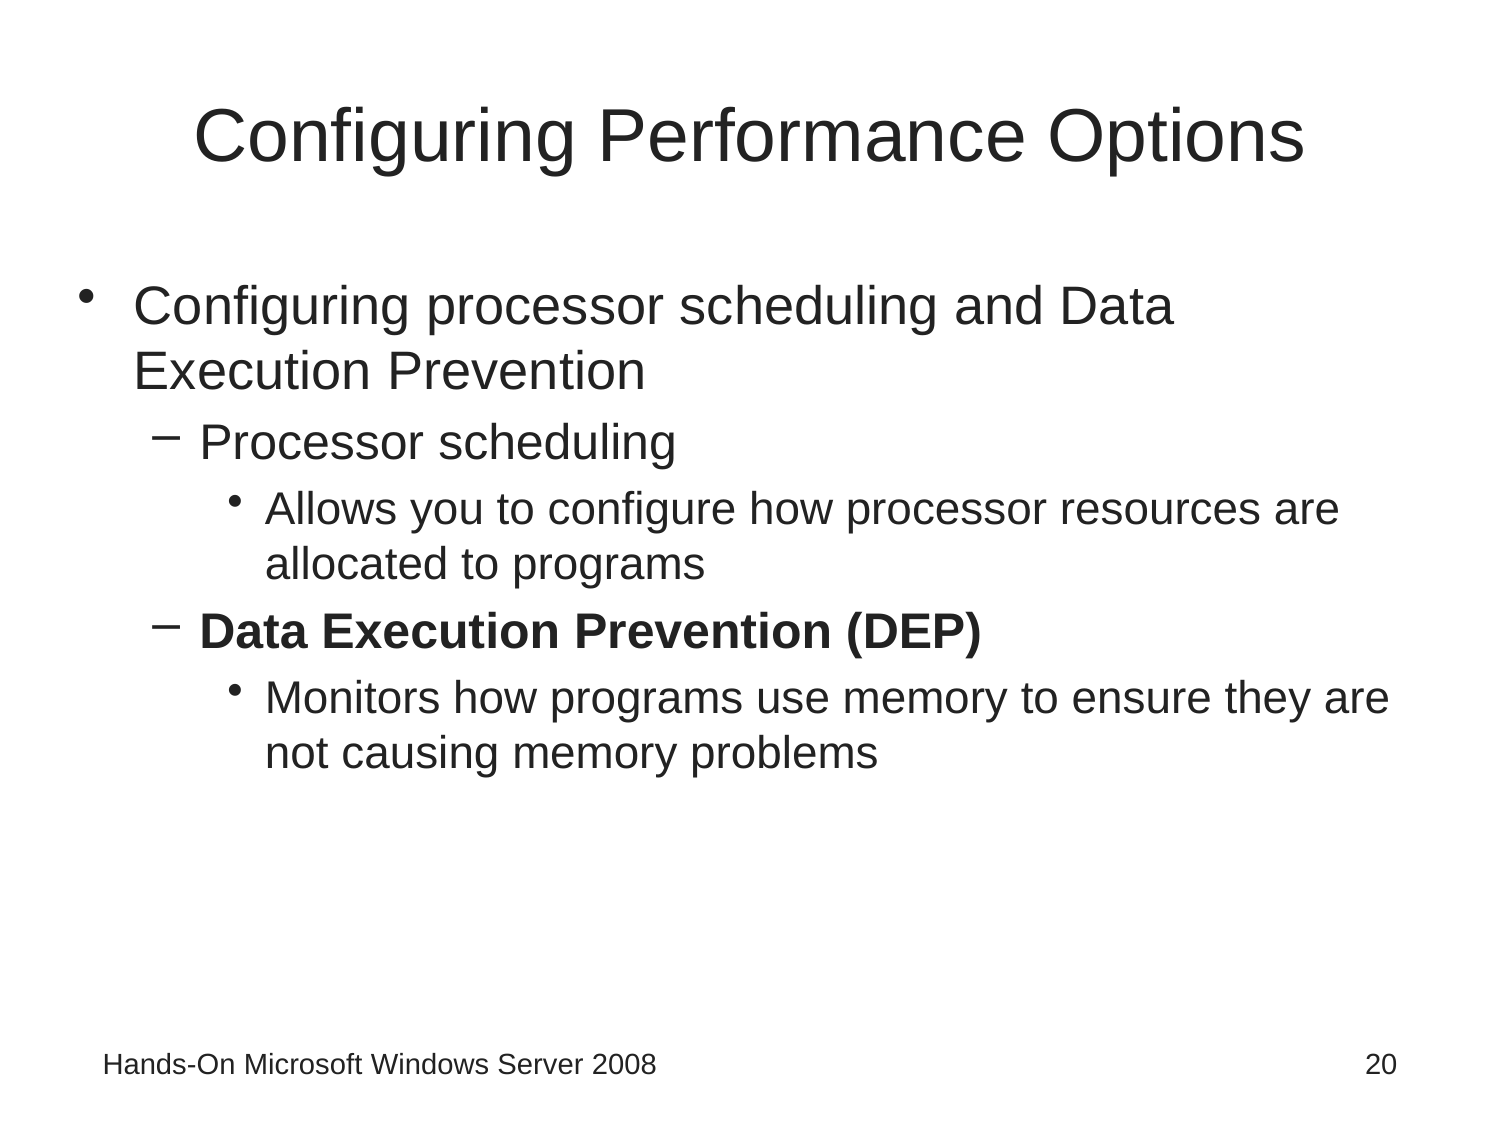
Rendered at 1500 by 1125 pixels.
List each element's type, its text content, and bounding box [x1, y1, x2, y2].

title Configuring Performance Options [87, 37, 1413, 226]
list Configuring processor scheduling and Data Execution Prevention Processor scheduling Allows you to configure how processor resources are allocated to programs Data Execution Prevention (DEP) Monitors how programs use memory to ensure they are not causing memory problems [62, 262, 1426, 1013]
footer Hands-On Microsoft Windows Server 2008 [87, 1037, 1051, 1101]
slide_number 20 [1074, 1037, 1413, 1101]
